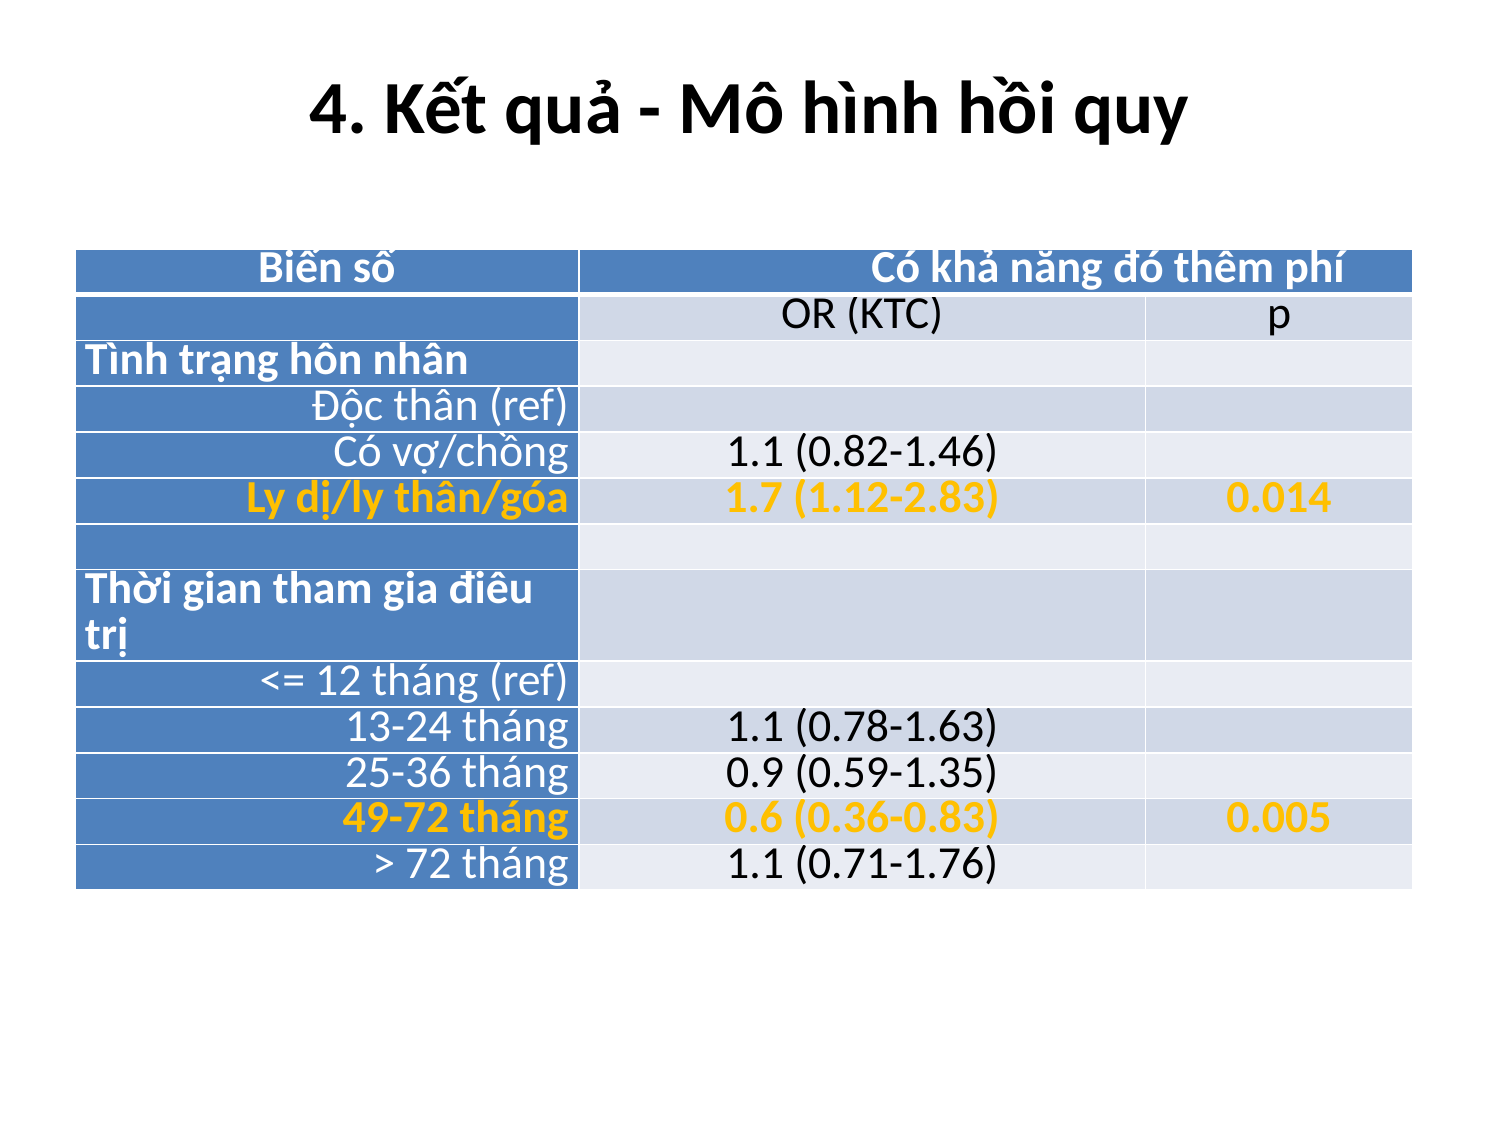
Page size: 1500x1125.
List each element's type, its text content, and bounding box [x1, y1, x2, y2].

table_cell [1146, 708, 1412, 752]
table_header Biến số [76, 250, 578, 292]
table_cell [580, 525, 1145, 569]
table_cell [1146, 341, 1412, 385]
table_cell [580, 570, 1145, 660]
table_cell > 72 tháng [76, 845, 578, 889]
table_cell 1.1 (0.82-1.46) [580, 433, 1145, 477]
table_cell [1146, 754, 1412, 798]
table_header Có khả năng đó thêm phí [580, 250, 1412, 292]
table_cell 1.1 (0.78-1.63) [580, 708, 1145, 752]
table_cell [76, 525, 578, 569]
table_cell [1146, 433, 1412, 477]
table_cell [580, 341, 1145, 385]
table_cell 0.014 [1146, 479, 1412, 523]
table_cell Ly dị/ly thân/góa [76, 479, 578, 523]
table_cell 0.005 [1146, 799, 1412, 844]
table_cell Thời gian tham gia điêu trị [76, 570, 578, 660]
table_cell Độc thân (ref) [76, 387, 578, 431]
table_cell 25-36 tháng [76, 754, 578, 798]
table_cell 1.7 (1.12-2.83) [580, 479, 1145, 523]
table_cell [1146, 845, 1412, 889]
table_cell 49-72 tháng [76, 799, 578, 844]
table_cell [1146, 662, 1412, 706]
table_cell 13-24 tháng [76, 708, 578, 752]
table_cell [1146, 387, 1412, 431]
table_cell 0.6 (0.36-0.83) [580, 799, 1145, 844]
table_cell OR (KTC) [580, 297, 1145, 340]
table_cell [580, 387, 1145, 431]
table_cell [76, 297, 578, 340]
table_cell Tình trạng hôn nhân [76, 341, 578, 385]
table_cell [580, 662, 1145, 706]
table_cell Có vợ/chồng [76, 433, 578, 477]
table_cell [1146, 525, 1412, 569]
title 4. Kết quả - Mô hình hồi quy [75, 45, 1425, 163]
table_cell 0.9 (0.59-1.35) [580, 754, 1145, 798]
table_cell 1.1 (0.71-1.76) [580, 845, 1145, 889]
table_cell [1146, 570, 1412, 660]
table_cell <= 12 tháng (ref) [76, 662, 578, 706]
table_cell p [1146, 297, 1412, 340]
